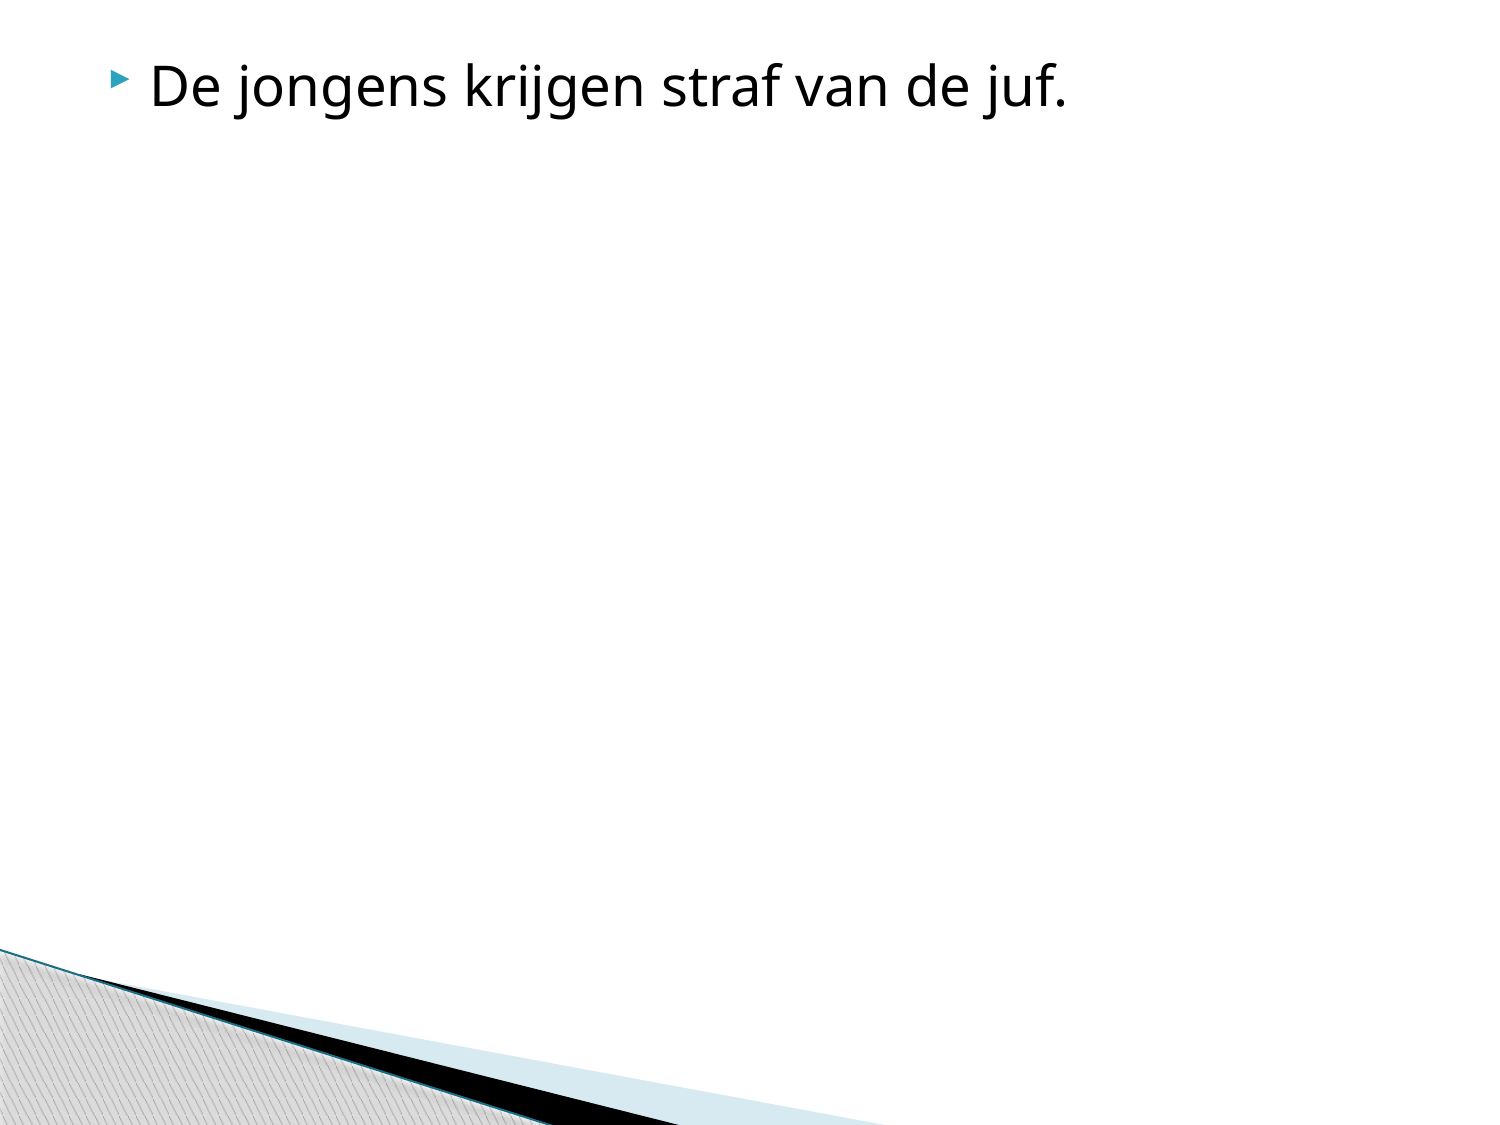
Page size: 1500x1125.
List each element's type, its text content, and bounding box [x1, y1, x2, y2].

list De jongens krijgen straf van de juf. [75, 42, 1425, 986]
